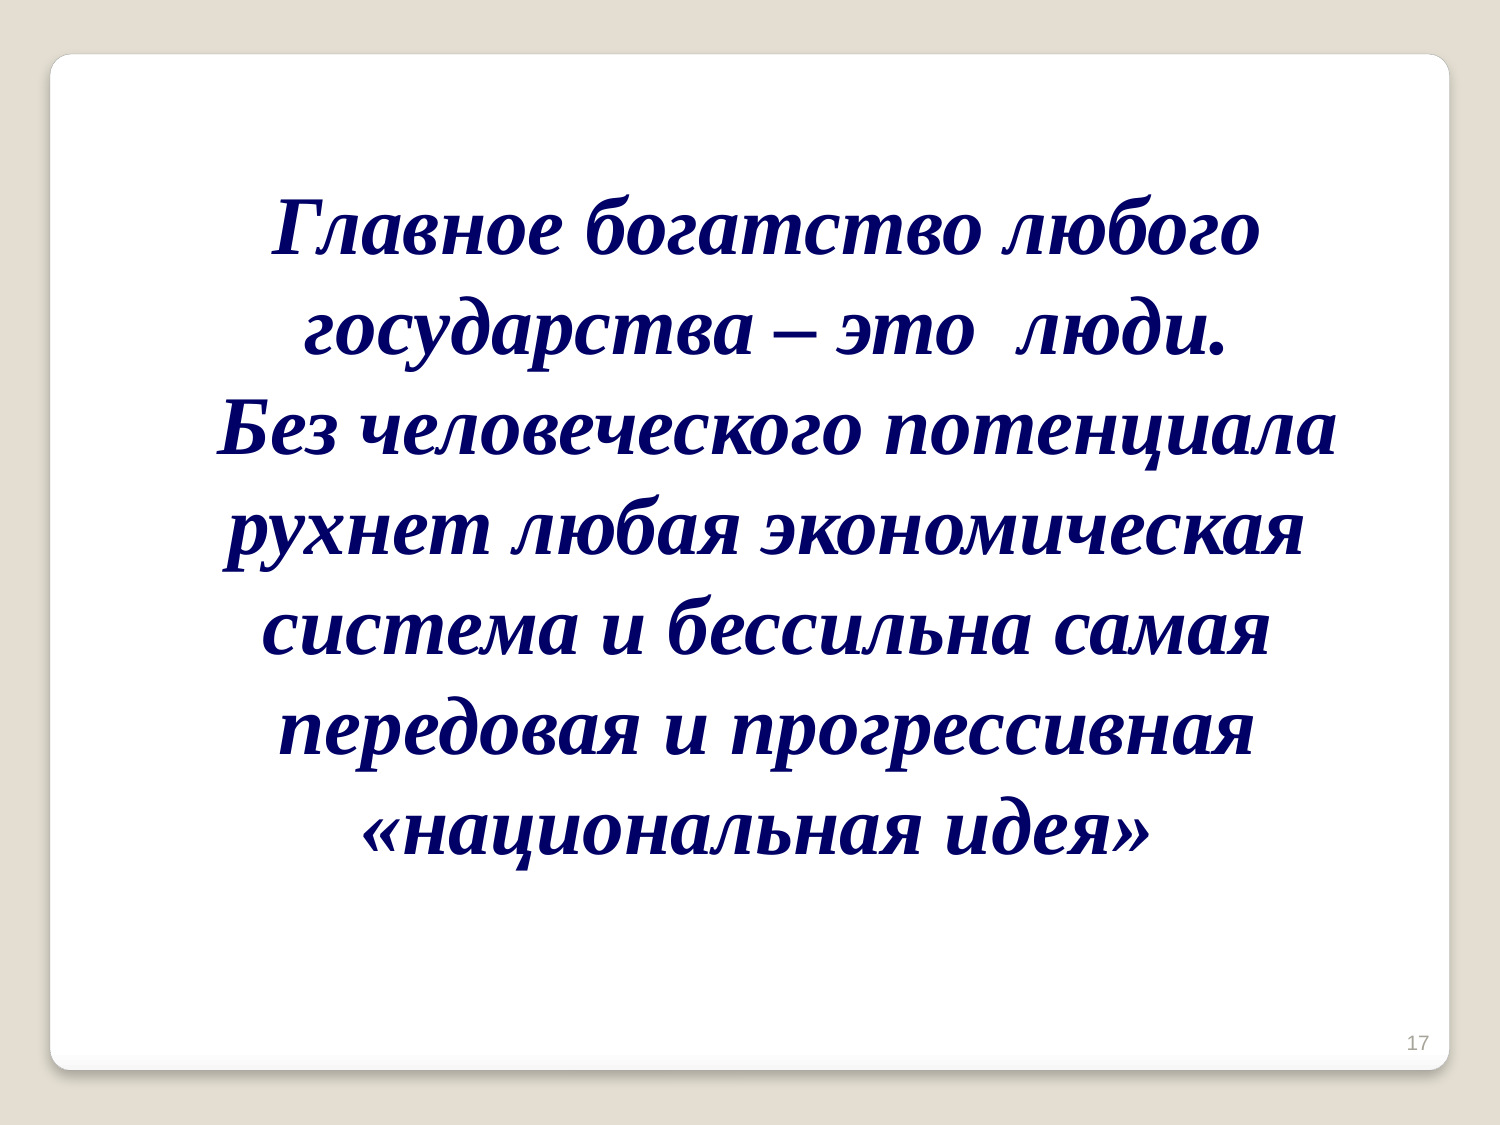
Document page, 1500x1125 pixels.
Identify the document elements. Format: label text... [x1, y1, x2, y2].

text_box Главное богатство любого государства – это люди. Без человеческого потенциала рухнет любая экономическая система и бессильна самая передовая и прогрессивная «национальная идея» [135, 163, 1400, 879]
slide_number 17 [1369, 1002, 1445, 1063]
